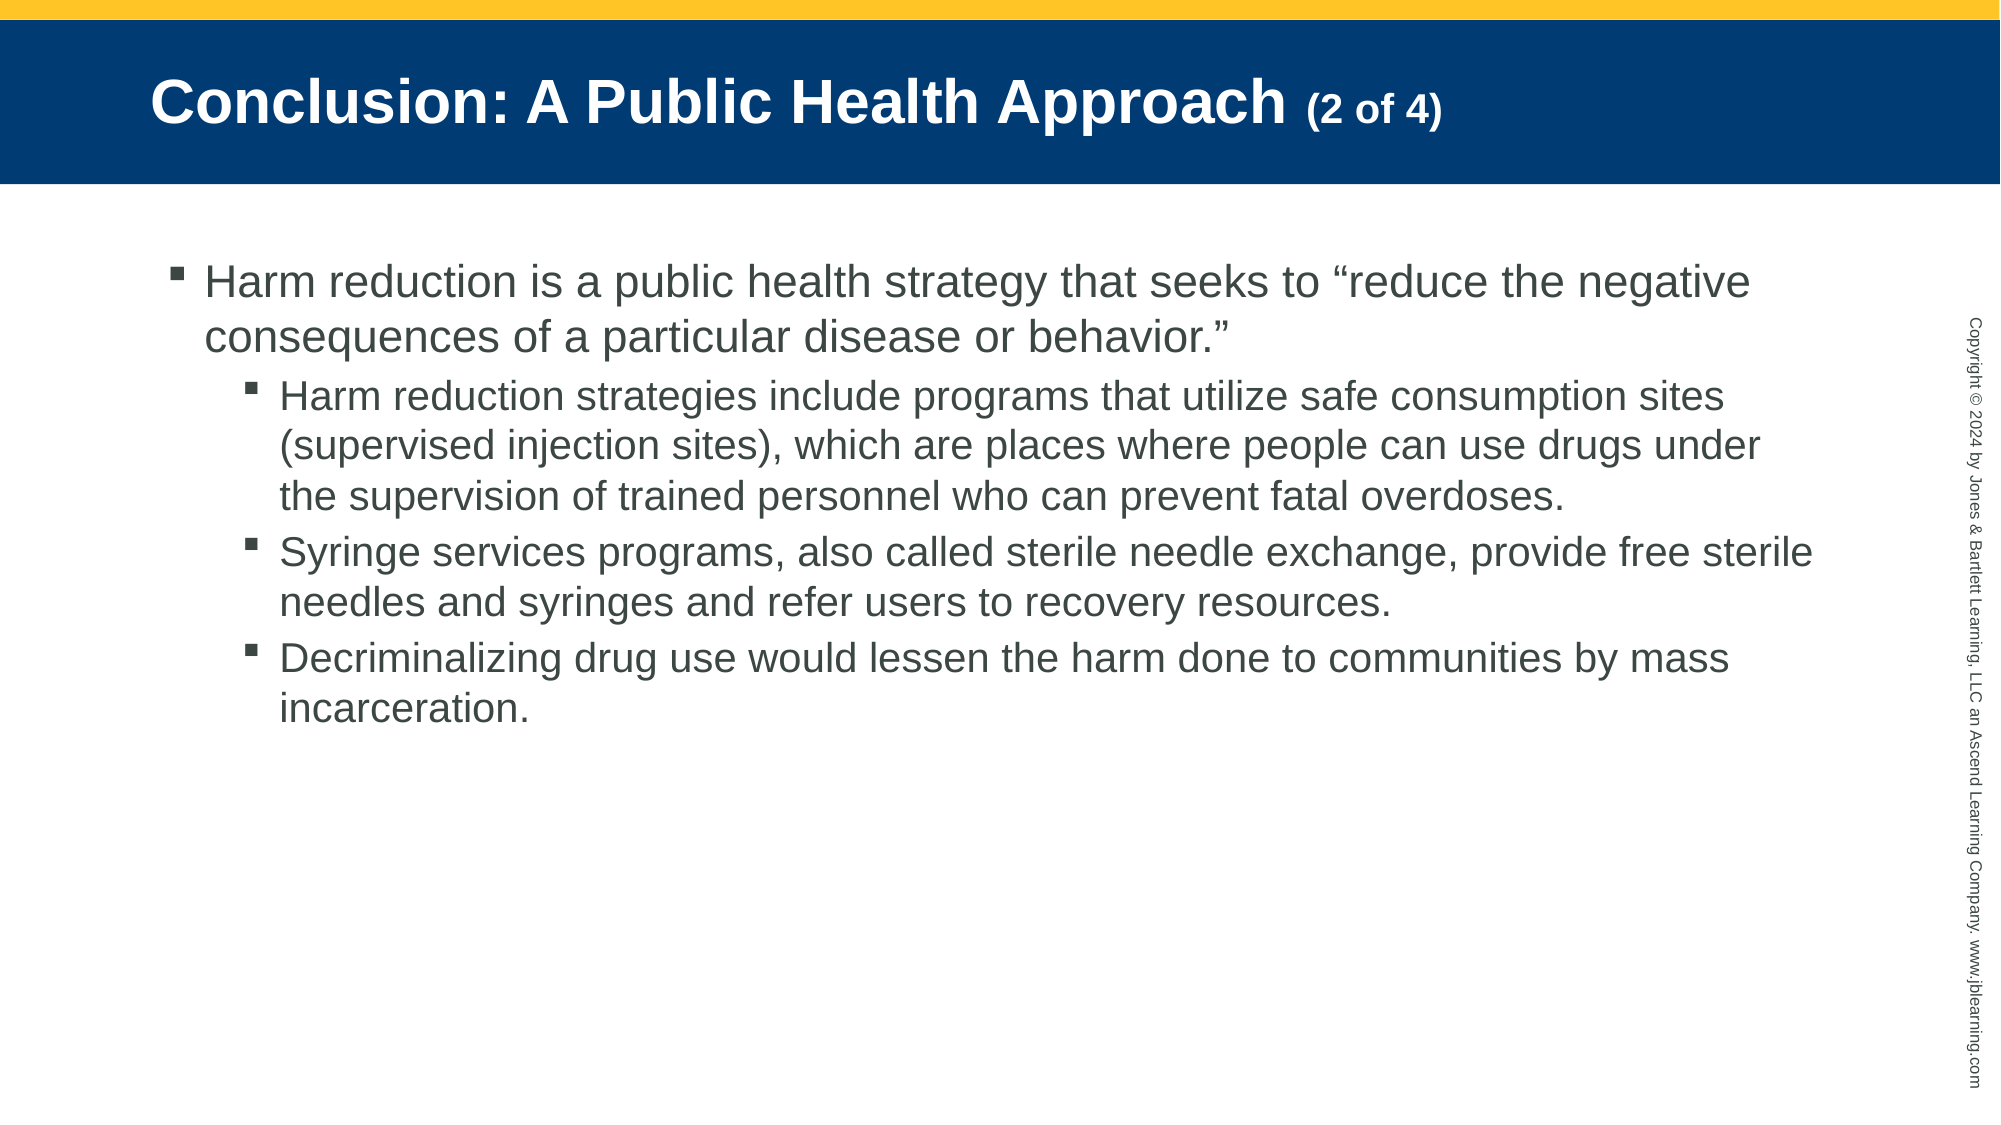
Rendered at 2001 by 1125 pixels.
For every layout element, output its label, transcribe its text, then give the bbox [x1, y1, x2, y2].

title Conclusion: A Public Health Approach (2 of 4) [0, 19, 2000, 185]
list Harm reduction is a public health strategy that seeks to “reduce the negative consequences of a particular disease or behavior.” Harm reduction strategies include programs that utilize safe consumption sites (supervised injection sites), which are places where people can use drugs under the supervision of trained personnel who can prevent fatal overdoses. Syringe services programs, also called sterile needle exchange, provide free sterile needles and syringes and refer users to recovery resources. Decriminalizing drug use would lessen the harm done to communities by mass incarceration. [151, 244, 1840, 1016]
